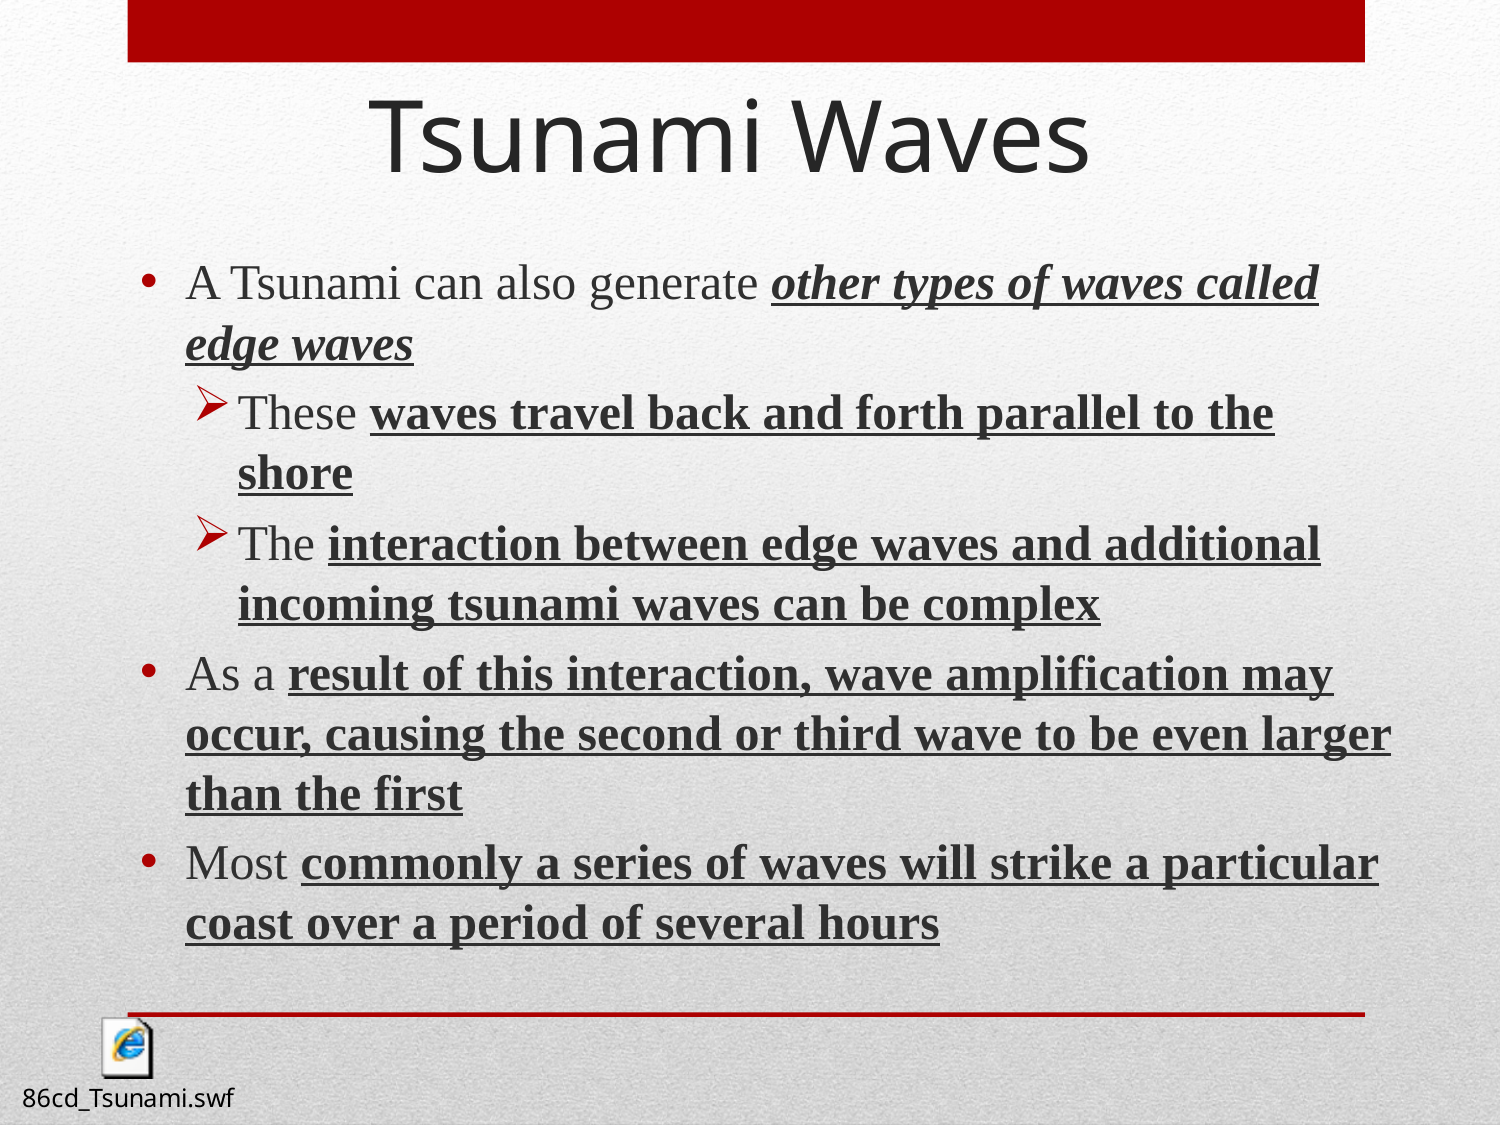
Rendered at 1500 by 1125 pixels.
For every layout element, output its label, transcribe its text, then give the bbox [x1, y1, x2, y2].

list A Tsunami can also generate other types of waves called edge waves These waves travel back and forth parallel to the shore The interaction between edge waves and additional incoming tsunami waves can be complex As a result of this interaction, wave amplification may occur, causing the second or third wave to be even larger than the first Most commonly a series of waves will strike a particular coast over a period of several hours [125, 187, 1413, 1013]
title Tsunami Waves [162, 37, 1300, 200]
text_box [0, 1009, 255, 1124]
